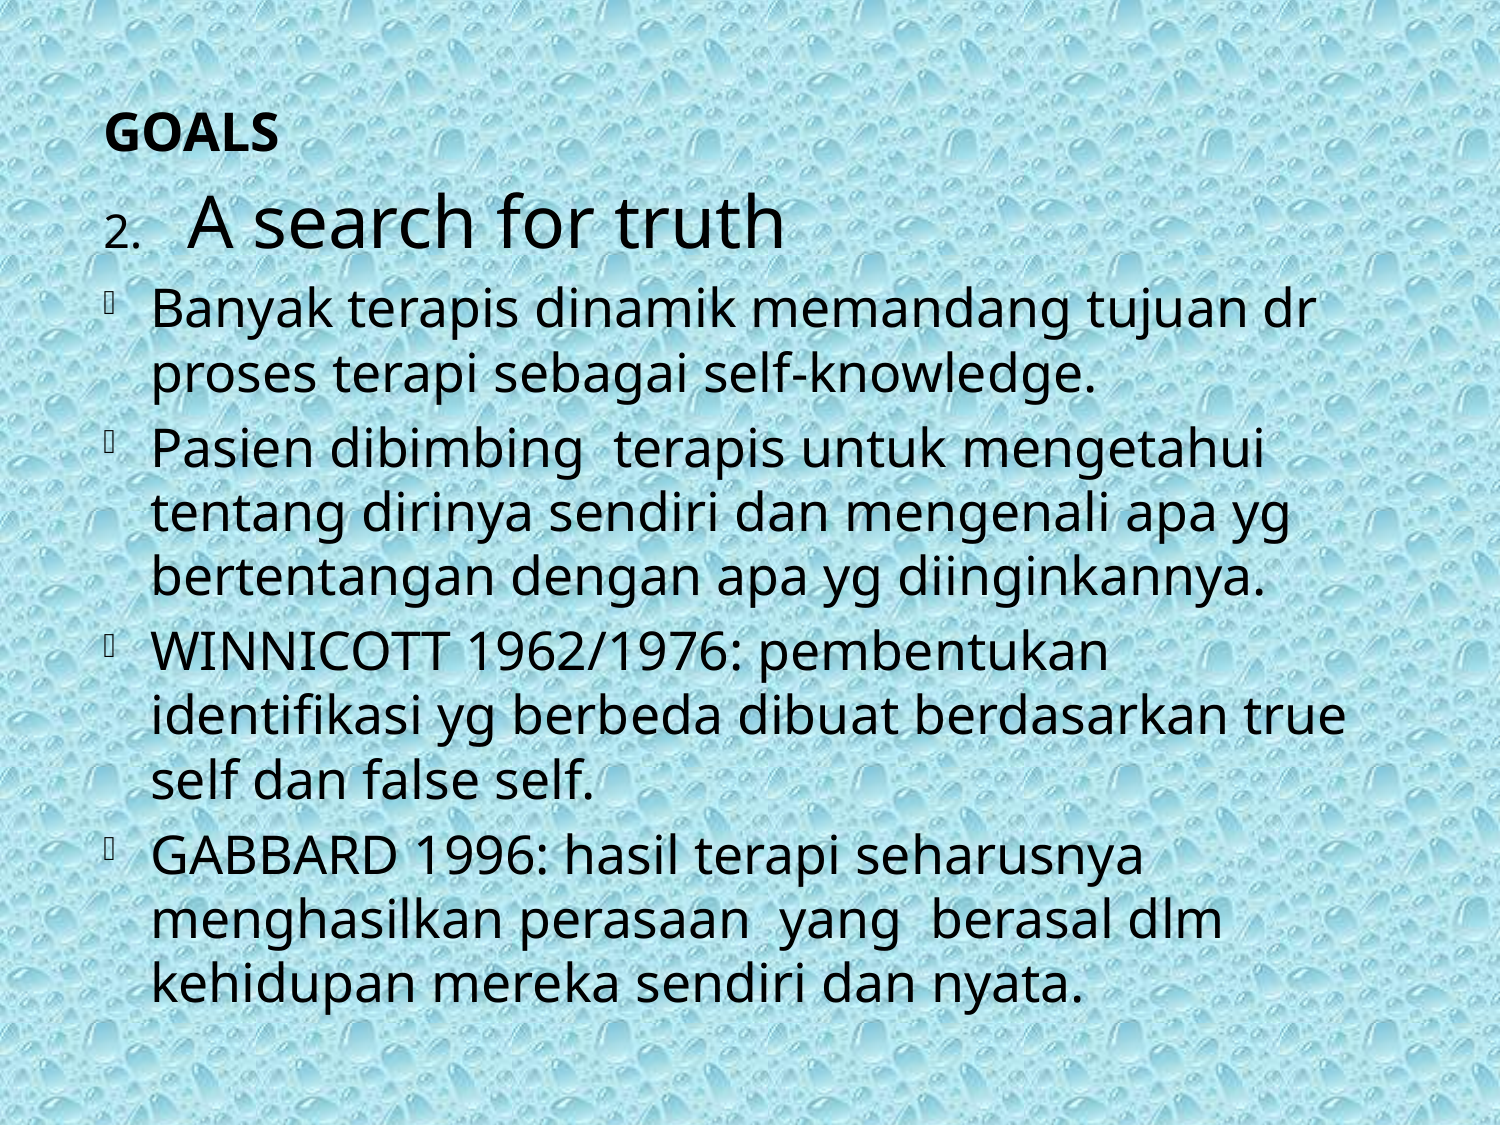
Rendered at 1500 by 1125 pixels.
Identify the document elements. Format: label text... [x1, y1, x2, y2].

picture [0, 0, 1500, 1125]
subtitle GOALS A search for truth Banyak terapis dinamik memandang tujuan dr proses terapi sebagai self-knowledge. Pasien dibimbing terapis untuk mengetahui tentang dirinya sendiri dan mengenali apa yg bertentangan dengan apa yg diinginkannya. WINNICOTT 1962/1976: pembentukan identifikasi yg berbeda dibuat berdasarkan true self dan false self. GABBARD 1996: hasil terapi seharusnya menghasilkan perasaan yang berasal dlm kehidupan mereka sendiri dan nyata. [88, 90, 1388, 1024]
